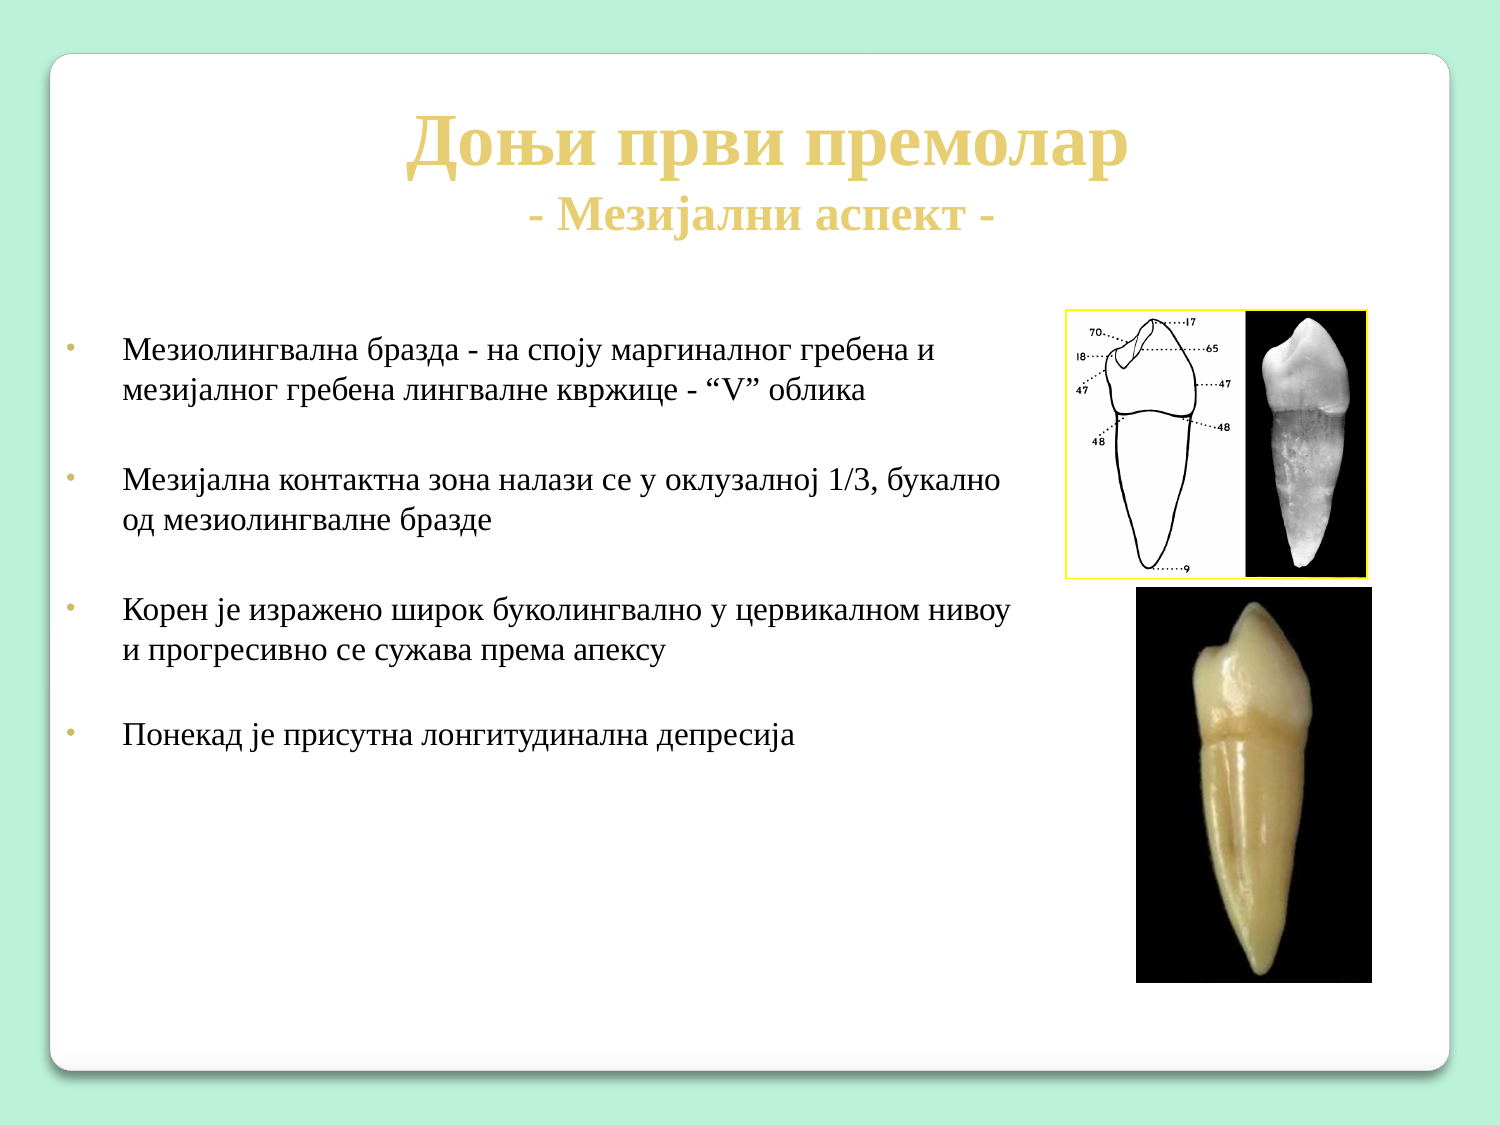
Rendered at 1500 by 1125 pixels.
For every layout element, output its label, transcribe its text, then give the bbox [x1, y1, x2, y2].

picture [1066, 310, 1367, 579]
list Мезиолингвална бразда - на споју маргиналног гребена и мезијалног гребена лингвалне квржице - “V” облика Мезијална контактна зона налази се у оклузалној 1/3, букално од мезиолингвалне бразде Корен је изражено широк буколингвално у цервикалном нивоу и прогресивно се сужава према апексу Понекад је присутна лонгитудинална депресија [54, 321, 1031, 941]
title Доњи први премолар - Мезијални аспект - [103, 99, 1433, 247]
picture [1135, 587, 1372, 984]
